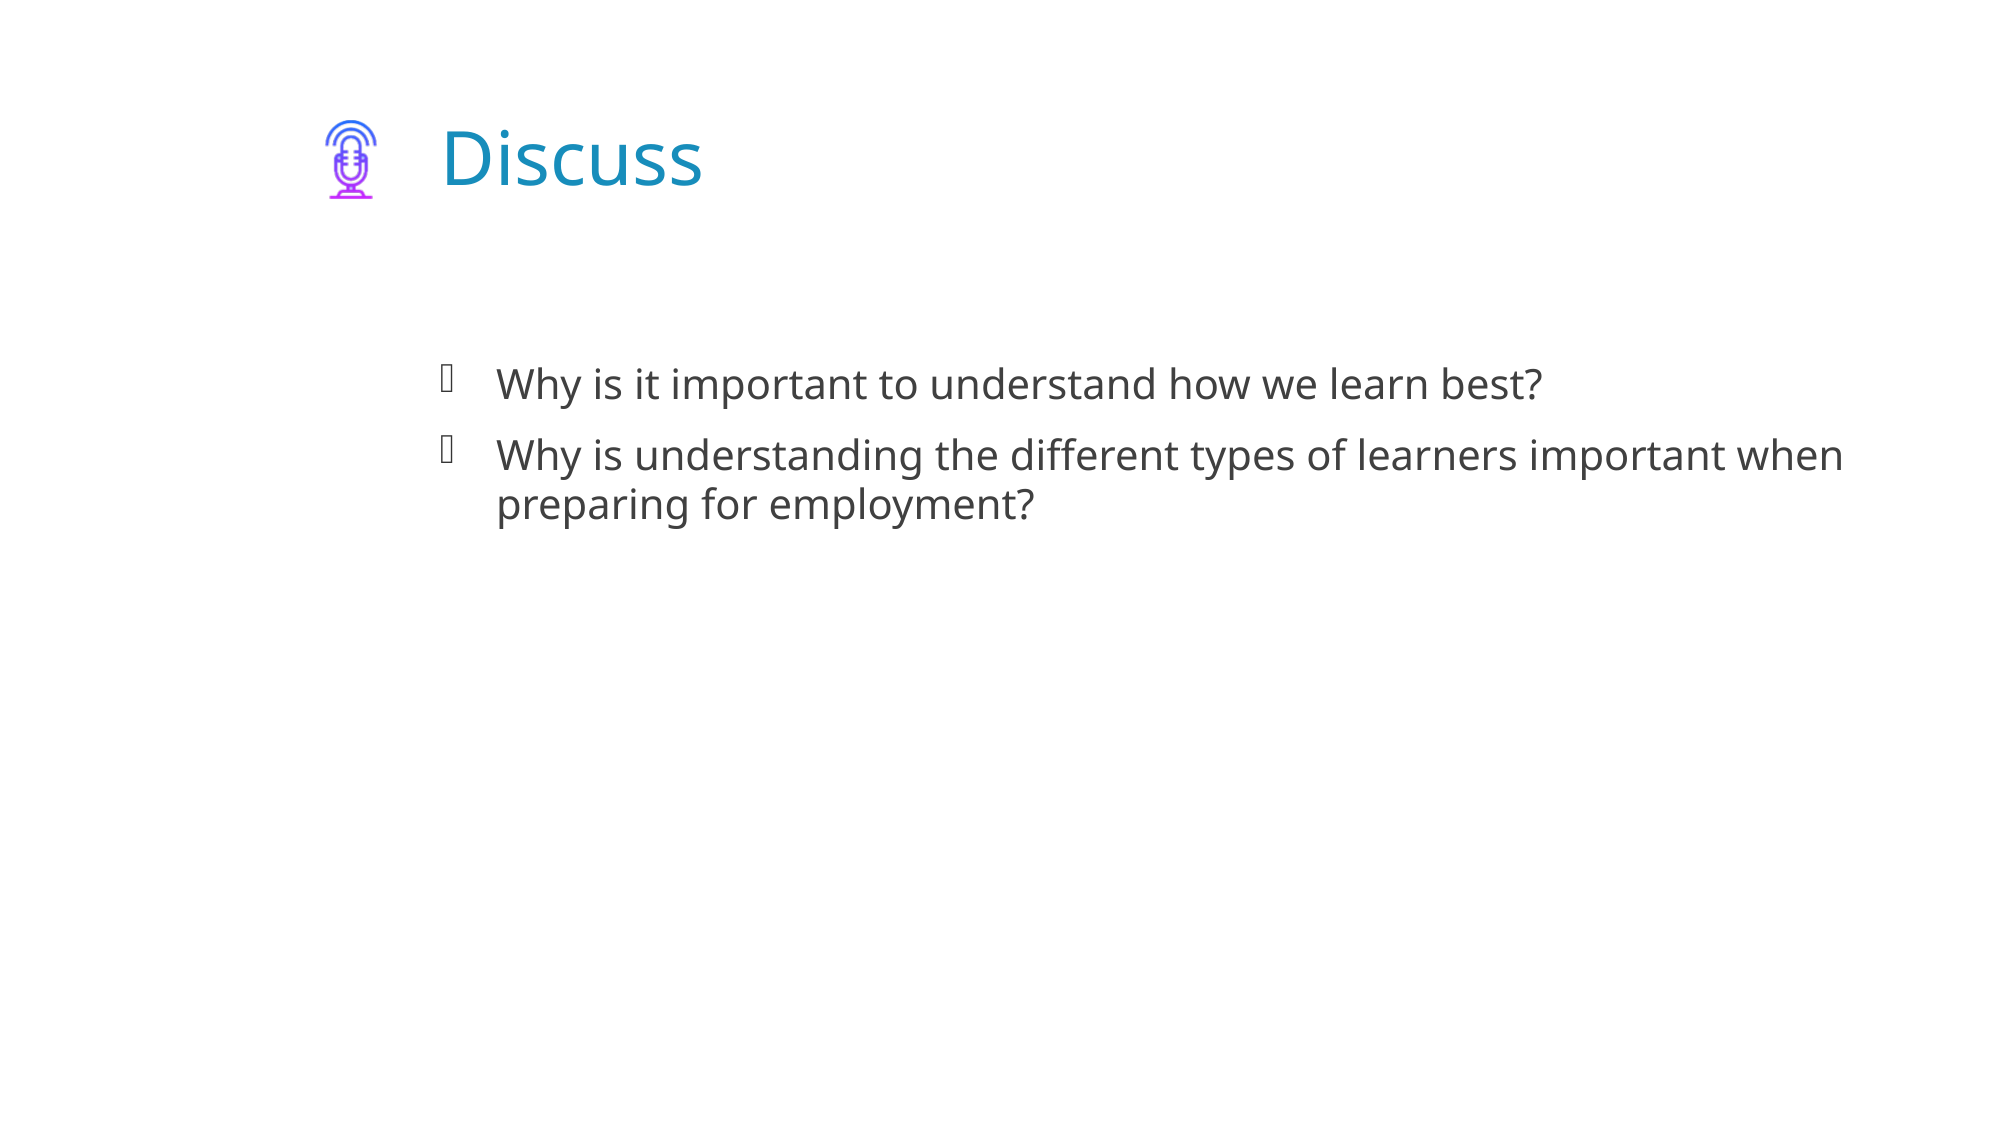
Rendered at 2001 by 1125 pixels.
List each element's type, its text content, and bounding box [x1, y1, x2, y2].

title Discuss [425, 102, 1888, 313]
picture [302, 111, 399, 208]
list Why is it important to understand how we learn best? Why is understanding the different types of learners important when preparing for employment? [424, 350, 1888, 970]
